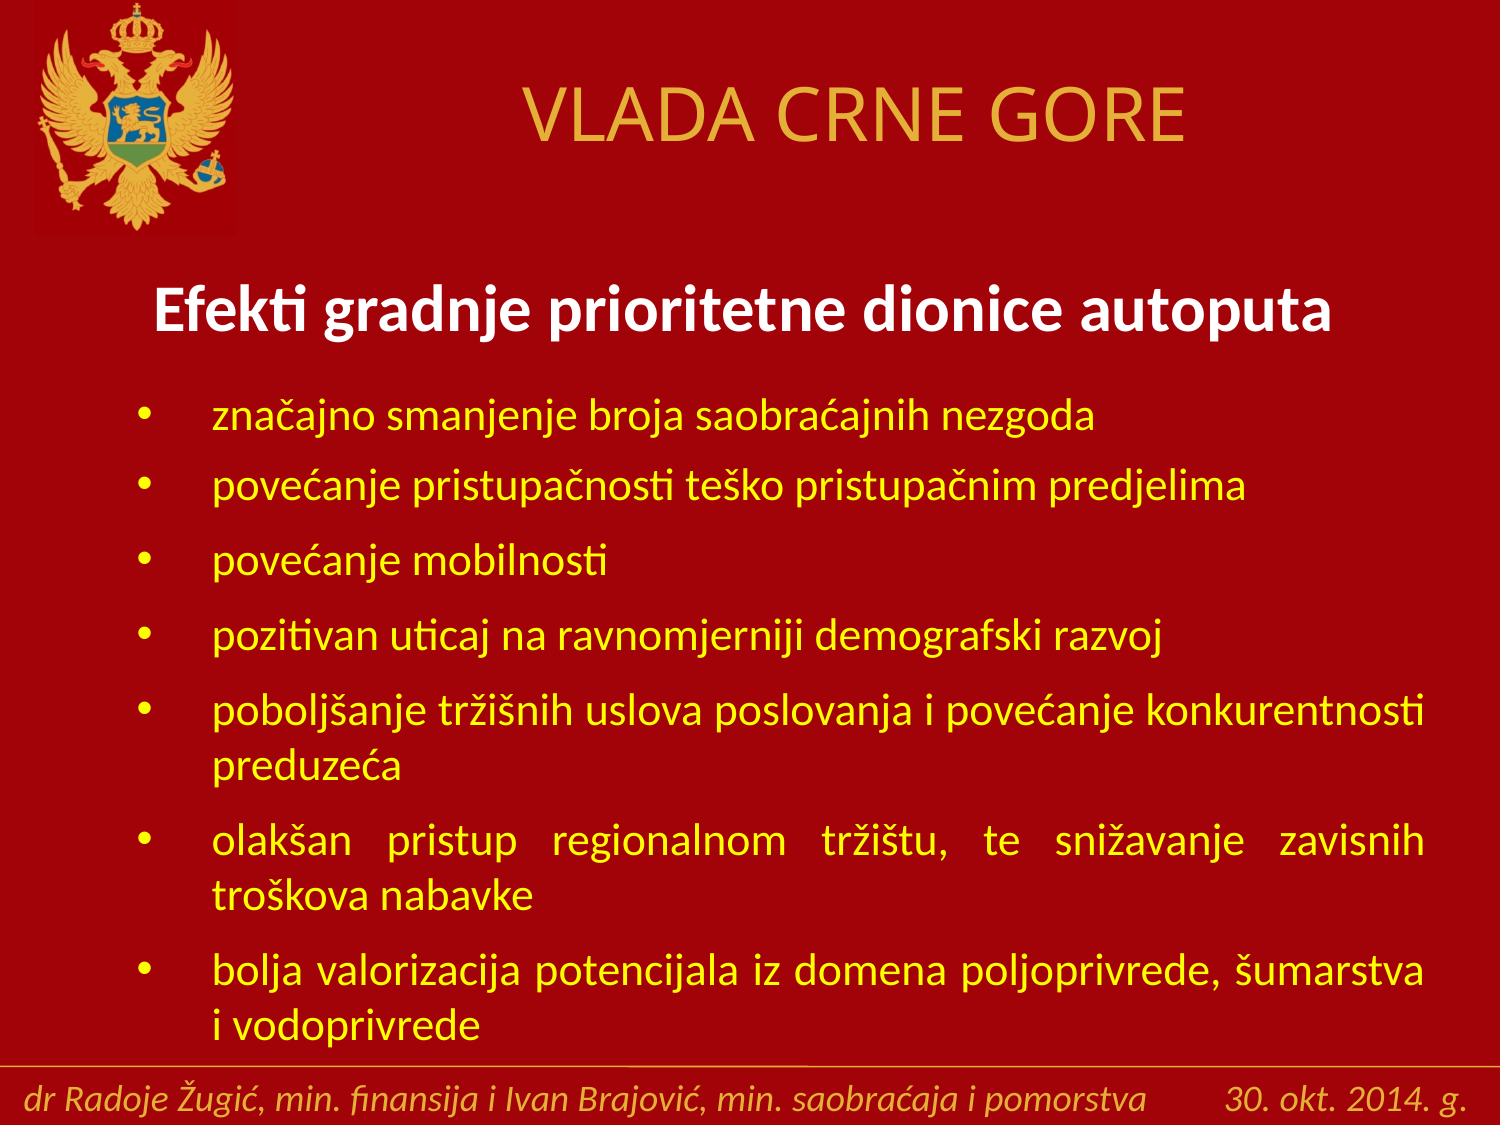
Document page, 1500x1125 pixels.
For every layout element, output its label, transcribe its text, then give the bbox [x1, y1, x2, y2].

text_box Efekti gradnje prioritetne dionice autoputa značajno smanjenje broja saobraćajnih nezgoda povećanje pristupačnosti teško pristupačnim predjelima povećanje mobilnosti pozitivan uticaj na ravnomjerniji demografski razvoj poboljšanje tržišnih uslova poslovanja i povećanje konkurentnosti preduzeća olakšan pristup regionalnom tržištu, te snižavanje zavisnih troškova nabavke bolja valorizacija potencijala iz domena poljoprivrede, šumarstva i vodoprivrede [46, 1074, 1442, 1113]
title VLADA CRNE GORE [257, 0, 1454, 247]
text_box Efekti gradnje prioritetne dionice autoputa značajno smanjenje broja saobraćajnih nezgoda povećanje pristupačnosti teško pristupačnim predjelima povećanje mobilnosti pozitivan uticaj na ravnomjerniji demografski razvoj poboljšanje tržišnih uslova poslovanja i povećanje konkurentnosti preduzeća olakšan pristup regionalnom tržištu, te snižavanje zavisnih troškova nabavke bolja valorizacija potencijala iz domena poljoprivrede, šumarstva i vodoprivrede [46, 257, 1442, 1064]
subtitle dr Radoje Žugić, min. finansija i Ivan Brajović, min. saobraćaja i pomorstva 30. okt. 2014. g. [0, 1072, 1500, 1125]
picture [34, 0, 237, 235]
